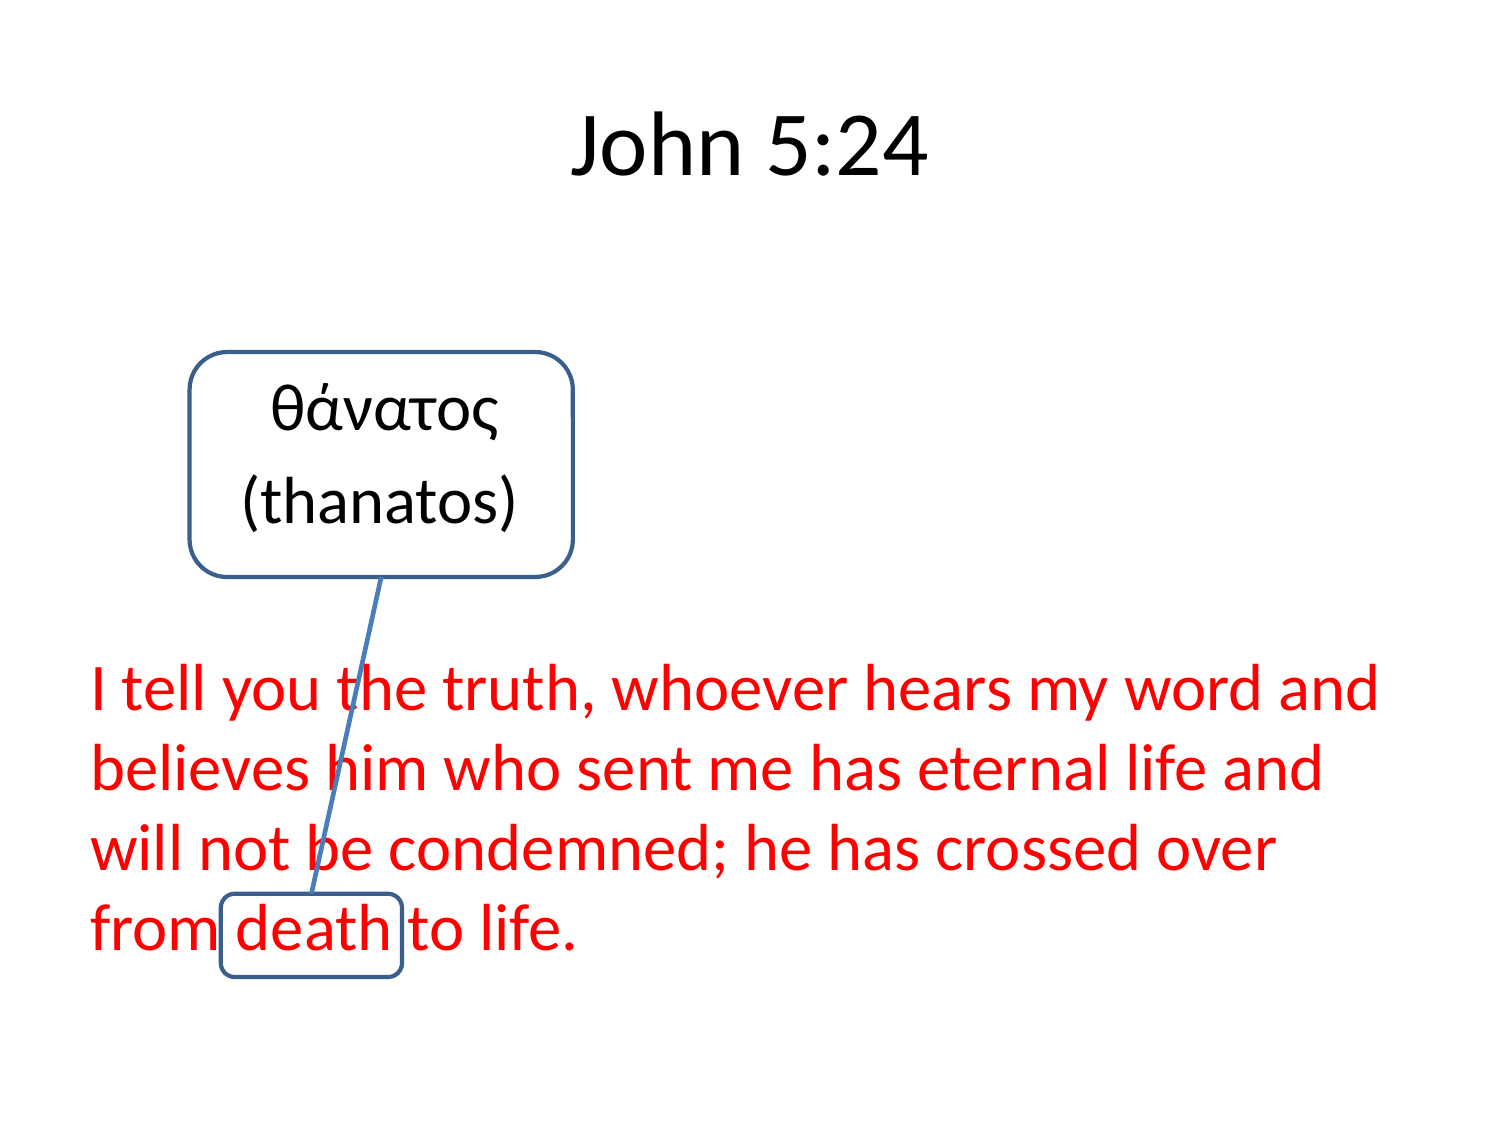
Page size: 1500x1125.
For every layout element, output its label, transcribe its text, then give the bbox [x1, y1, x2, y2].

list θάνατος (thanatos) I tell you the truth, whoever hears my word and believes him who sent me has eternal life and will not be condemned; he has crossed over from death to life. [75, 262, 1425, 1005]
text_box [218, 891, 405, 980]
title John 5:24 [75, 45, 1425, 233]
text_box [311, 576, 382, 894]
text_box [187, 349, 575, 580]
